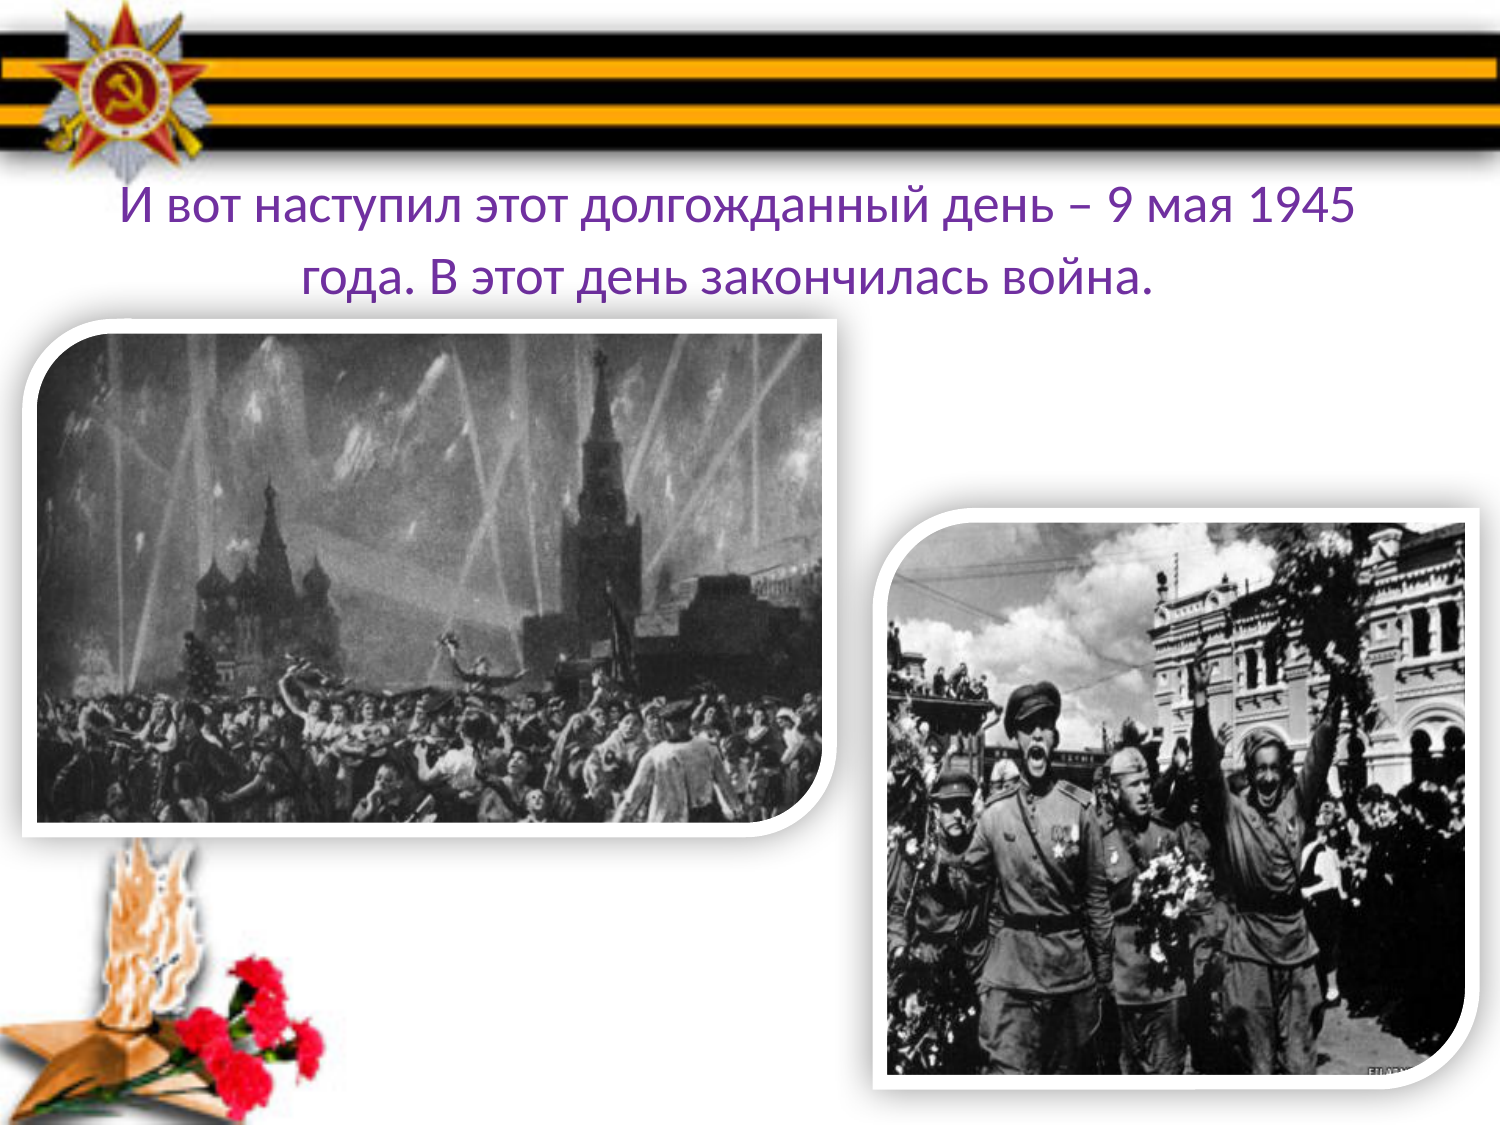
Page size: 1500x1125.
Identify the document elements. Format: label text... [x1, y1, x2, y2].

picture [0, 0, 1500, 1125]
title И вот наступил этот долгожданный день – 9 мая 1945 года. В этот день закончилась война. [53, 125, 1404, 313]
